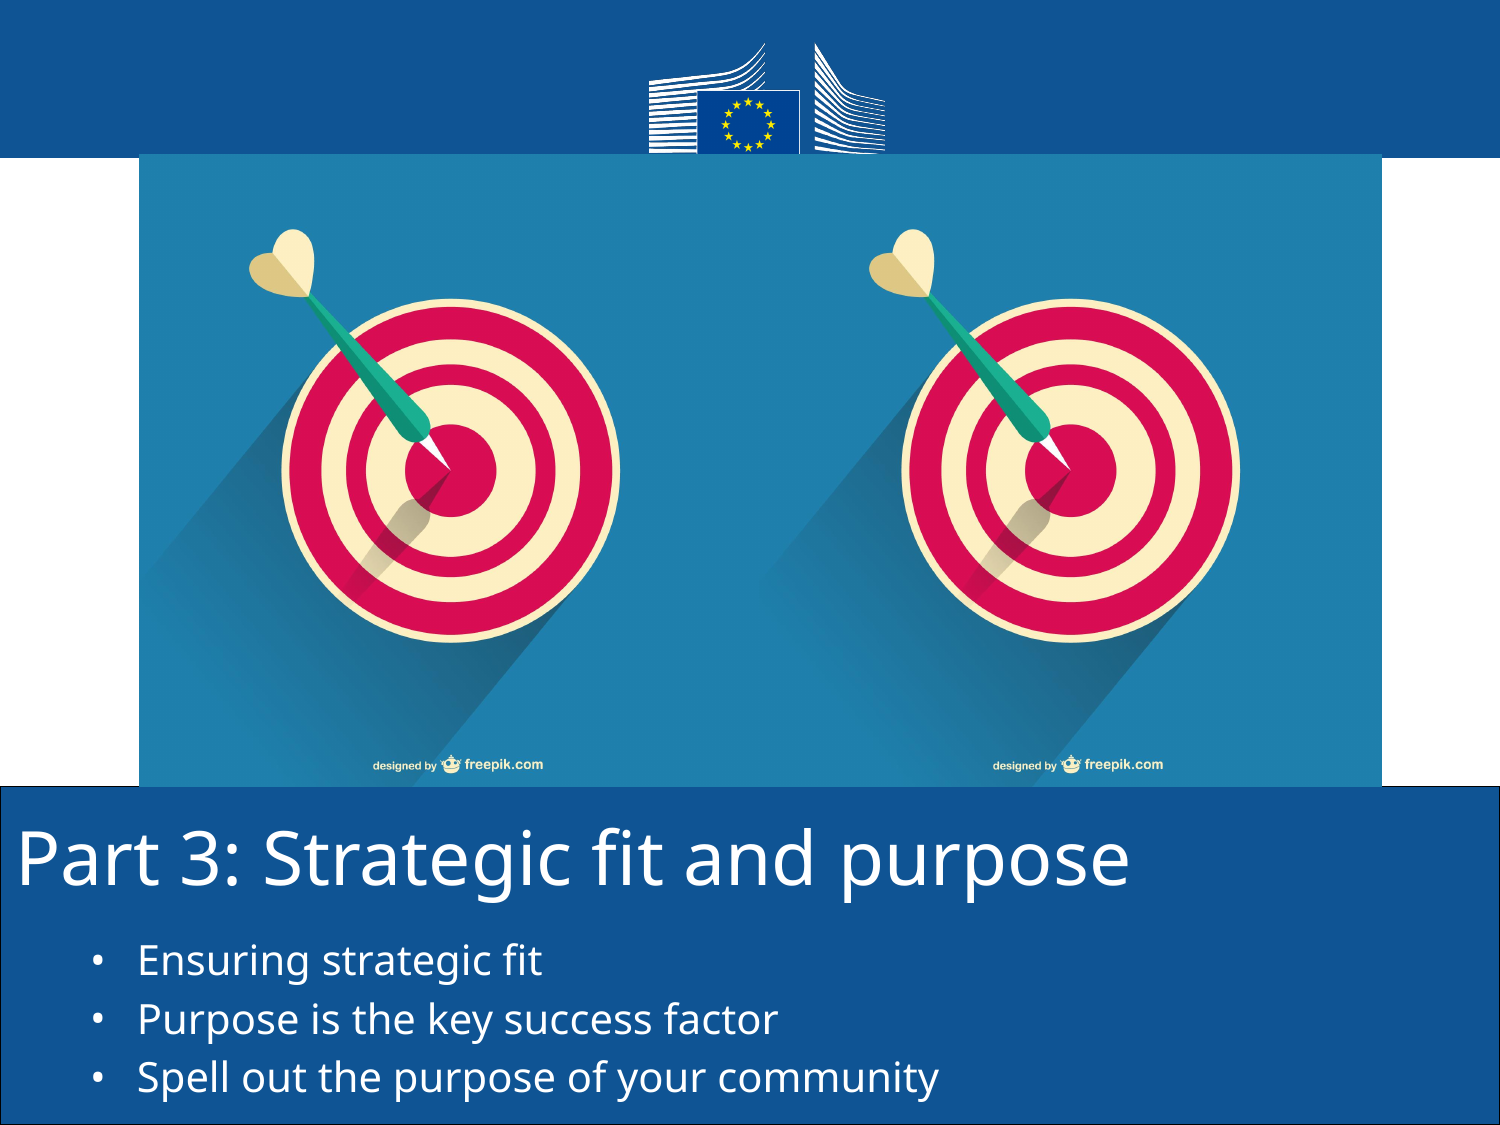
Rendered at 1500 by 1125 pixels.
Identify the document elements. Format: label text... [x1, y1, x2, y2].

picture [138, 42, 1382, 787]
text_box Part 3: Strategic fit and purpose Ensuring strategic fit Purpose is the key success factor Spell out the purpose of your community [0, 786, 1500, 1125]
